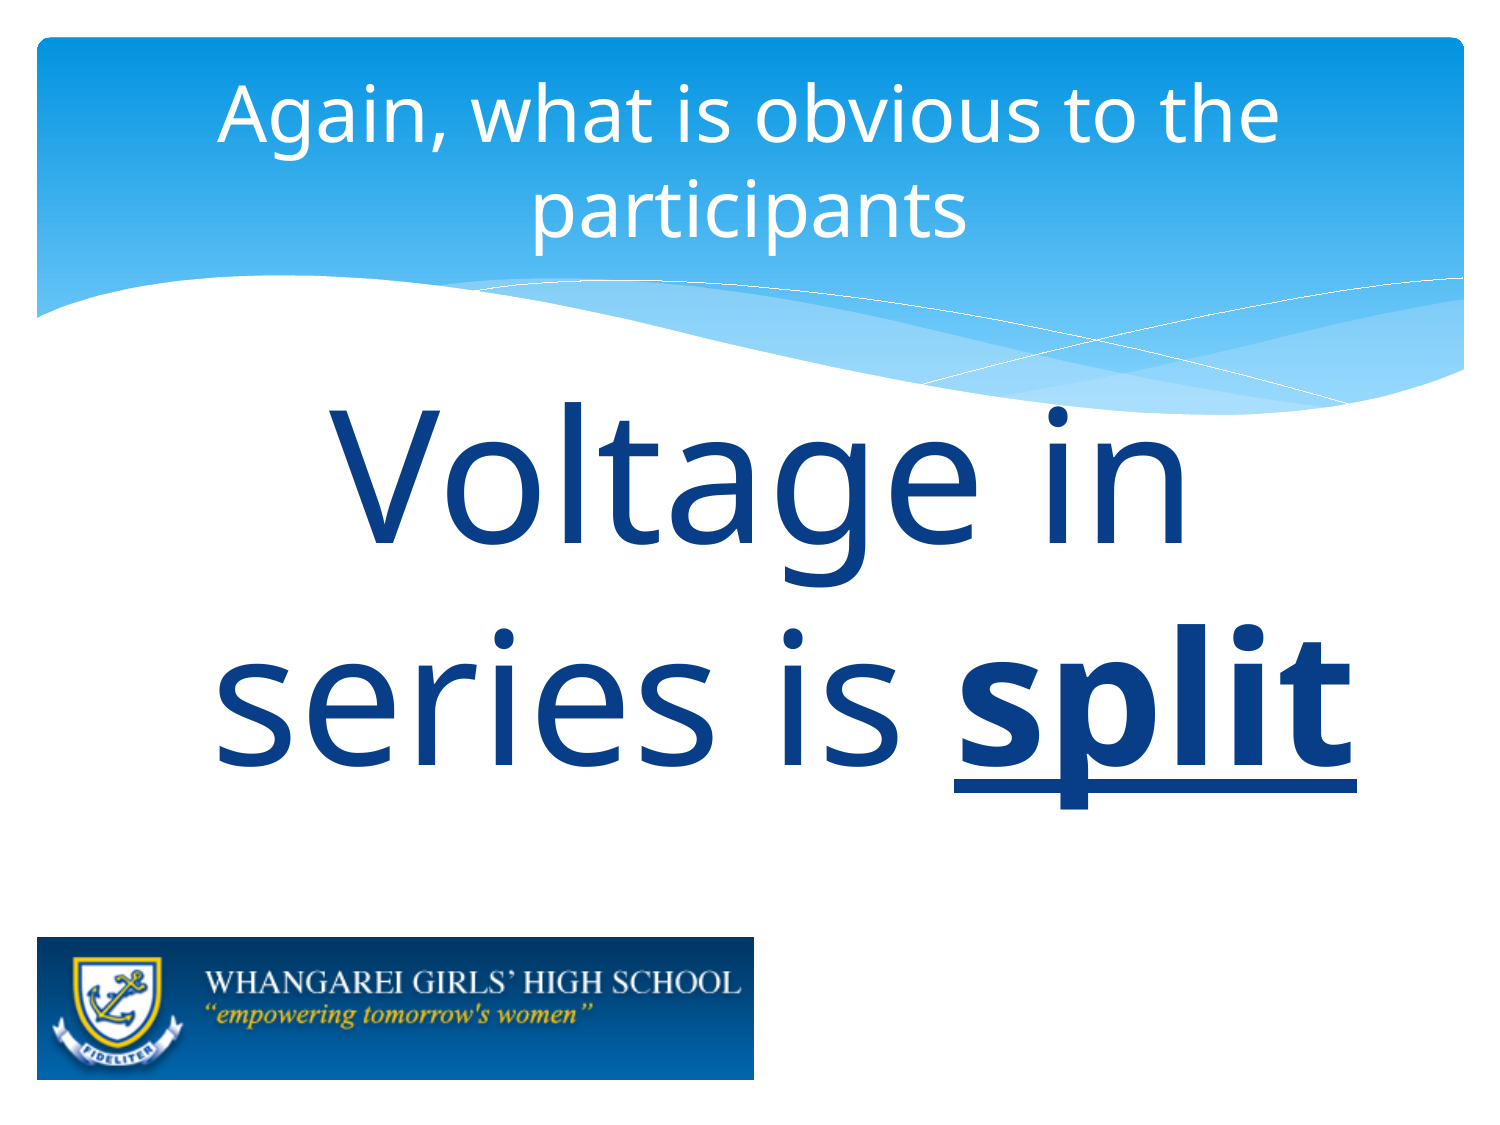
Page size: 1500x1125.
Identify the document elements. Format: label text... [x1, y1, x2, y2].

picture [37, 937, 754, 1080]
list Voltage in series is split [137, 350, 1390, 1000]
title Again, what is obvious to the participants [75, 55, 1425, 261]
